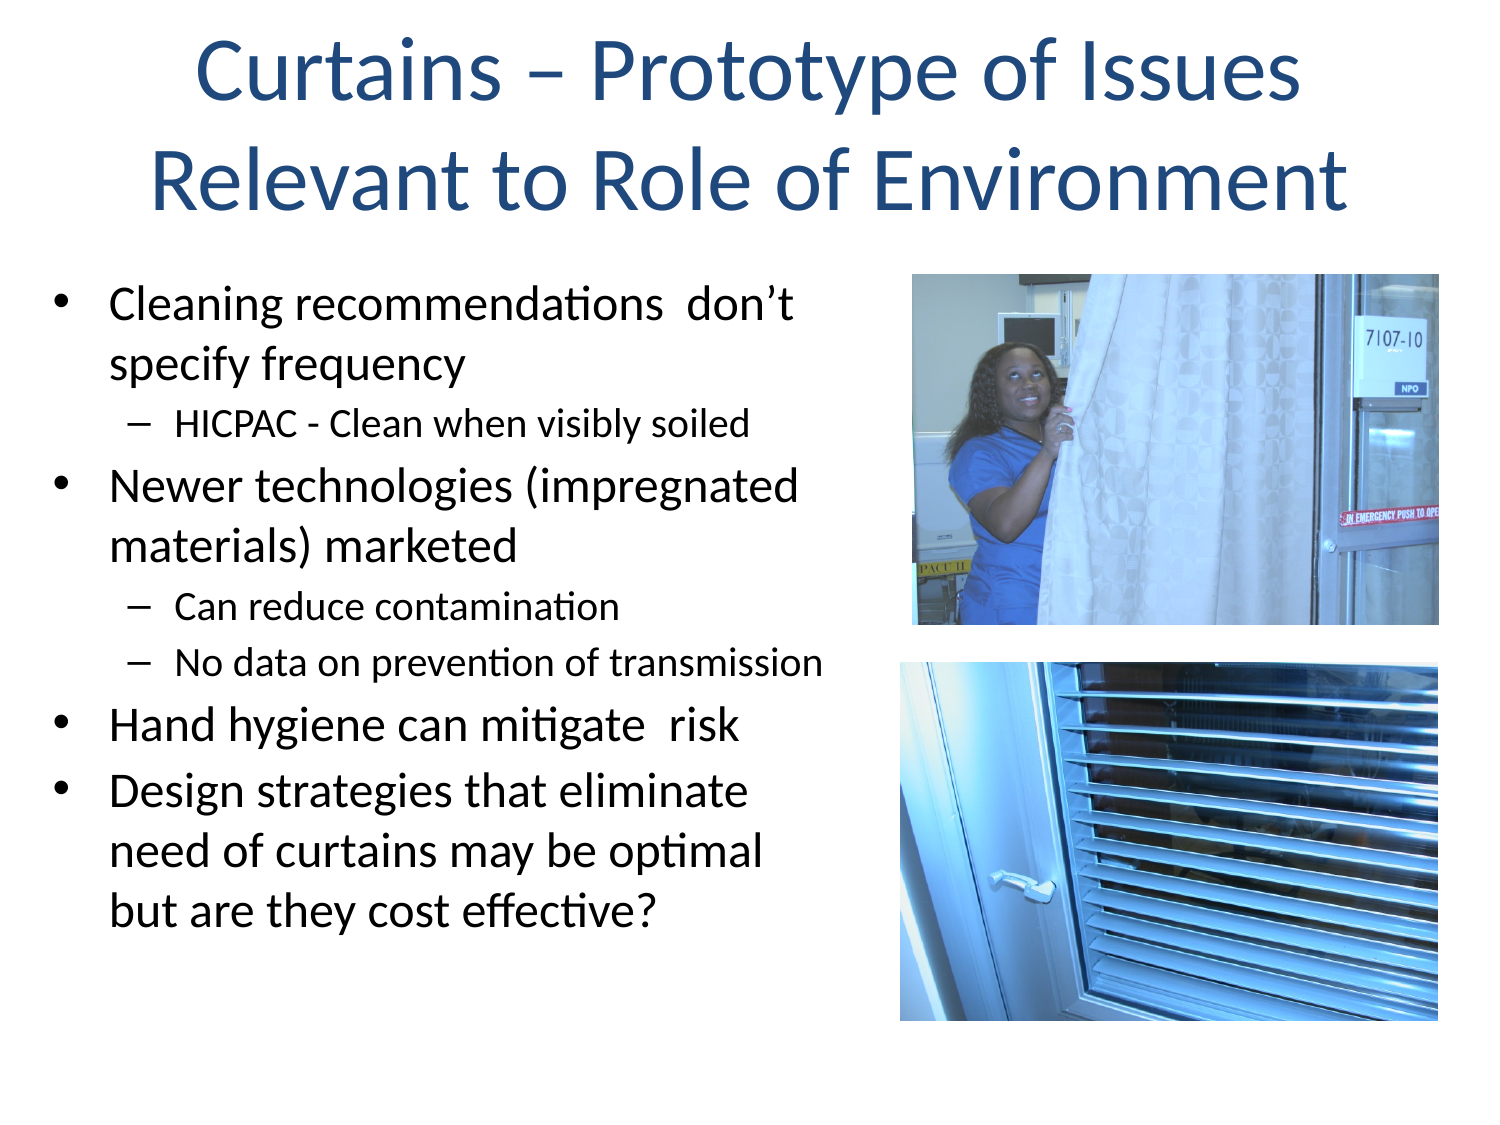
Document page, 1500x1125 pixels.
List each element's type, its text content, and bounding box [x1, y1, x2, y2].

picture [912, 274, 1439, 626]
title Curtains – Prototype of Issues Relevant to Role of Environment [74, 24, 1426, 213]
picture [899, 662, 1438, 1021]
list Cleaning recommendations don’t specify frequency HICPAC - Clean when visibly soiled Newer technologies (impregnated materials) marketed Can reduce contamination No data on prevention of transmission Hand hygiene can mitigate risk Design strategies that eliminate need of curtains may be optimal but are they cost effective? [37, 262, 851, 1056]
